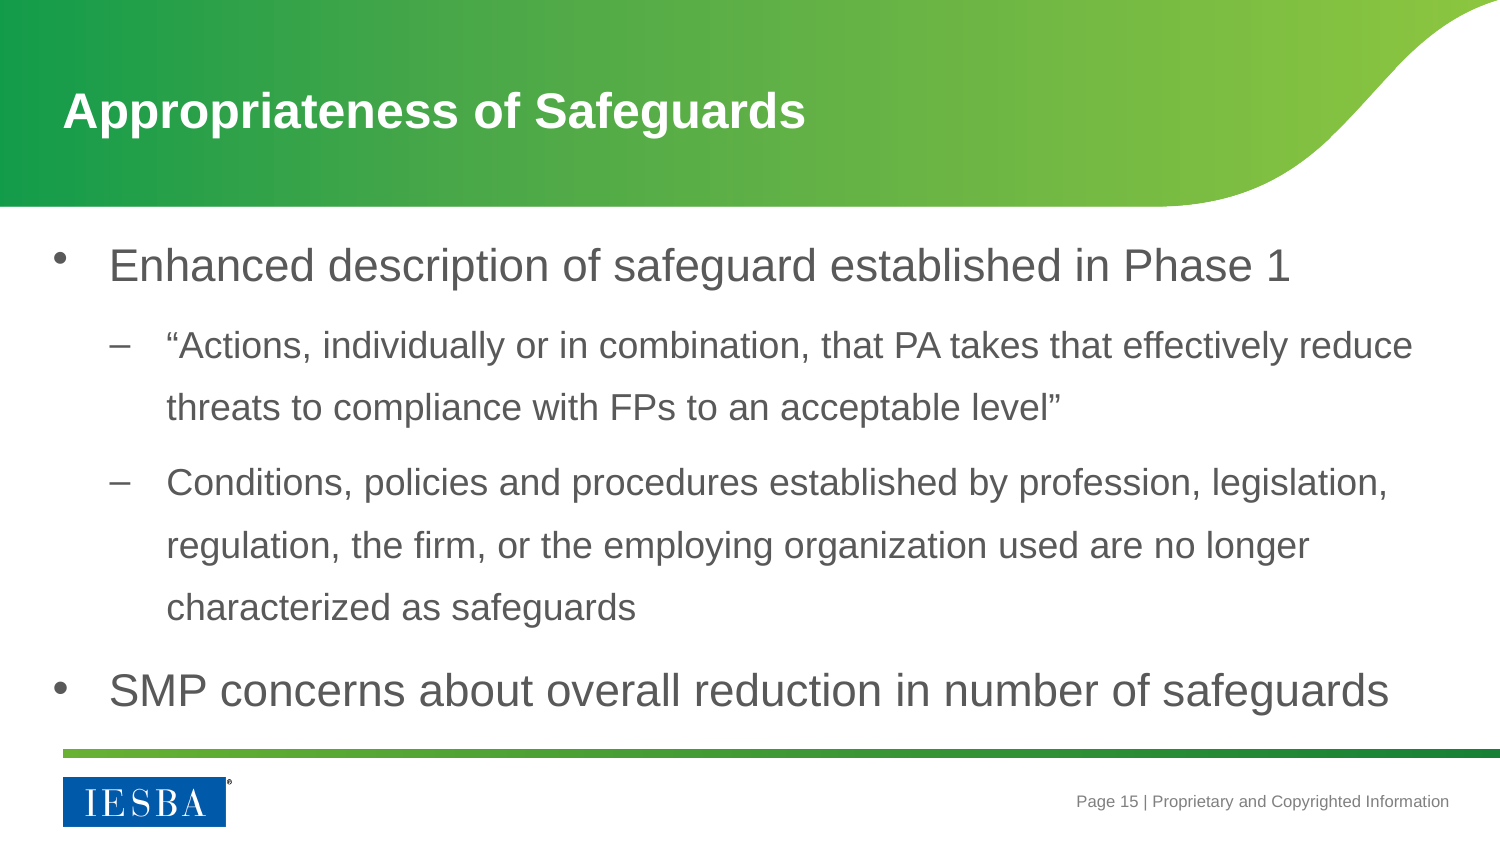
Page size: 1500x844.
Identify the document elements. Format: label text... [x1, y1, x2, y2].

picture [63, 777, 232, 827]
title Appropriateness of Safeguards [62, 75, 1300, 142]
list Enhanced description of safeguard established in Phase 1 “Actions, individually or in combination, that PA takes that effectively reduce threats to compliance with FPs to an acceptable level” Conditions, policies and procedures established by profession, legislation, regulation, the firm, or the employing organization used are no longer characterized as safeguards SMP concerns about overall reduction in number of safeguards [37, 220, 1475, 747]
picture [0, 0, 1500, 207]
